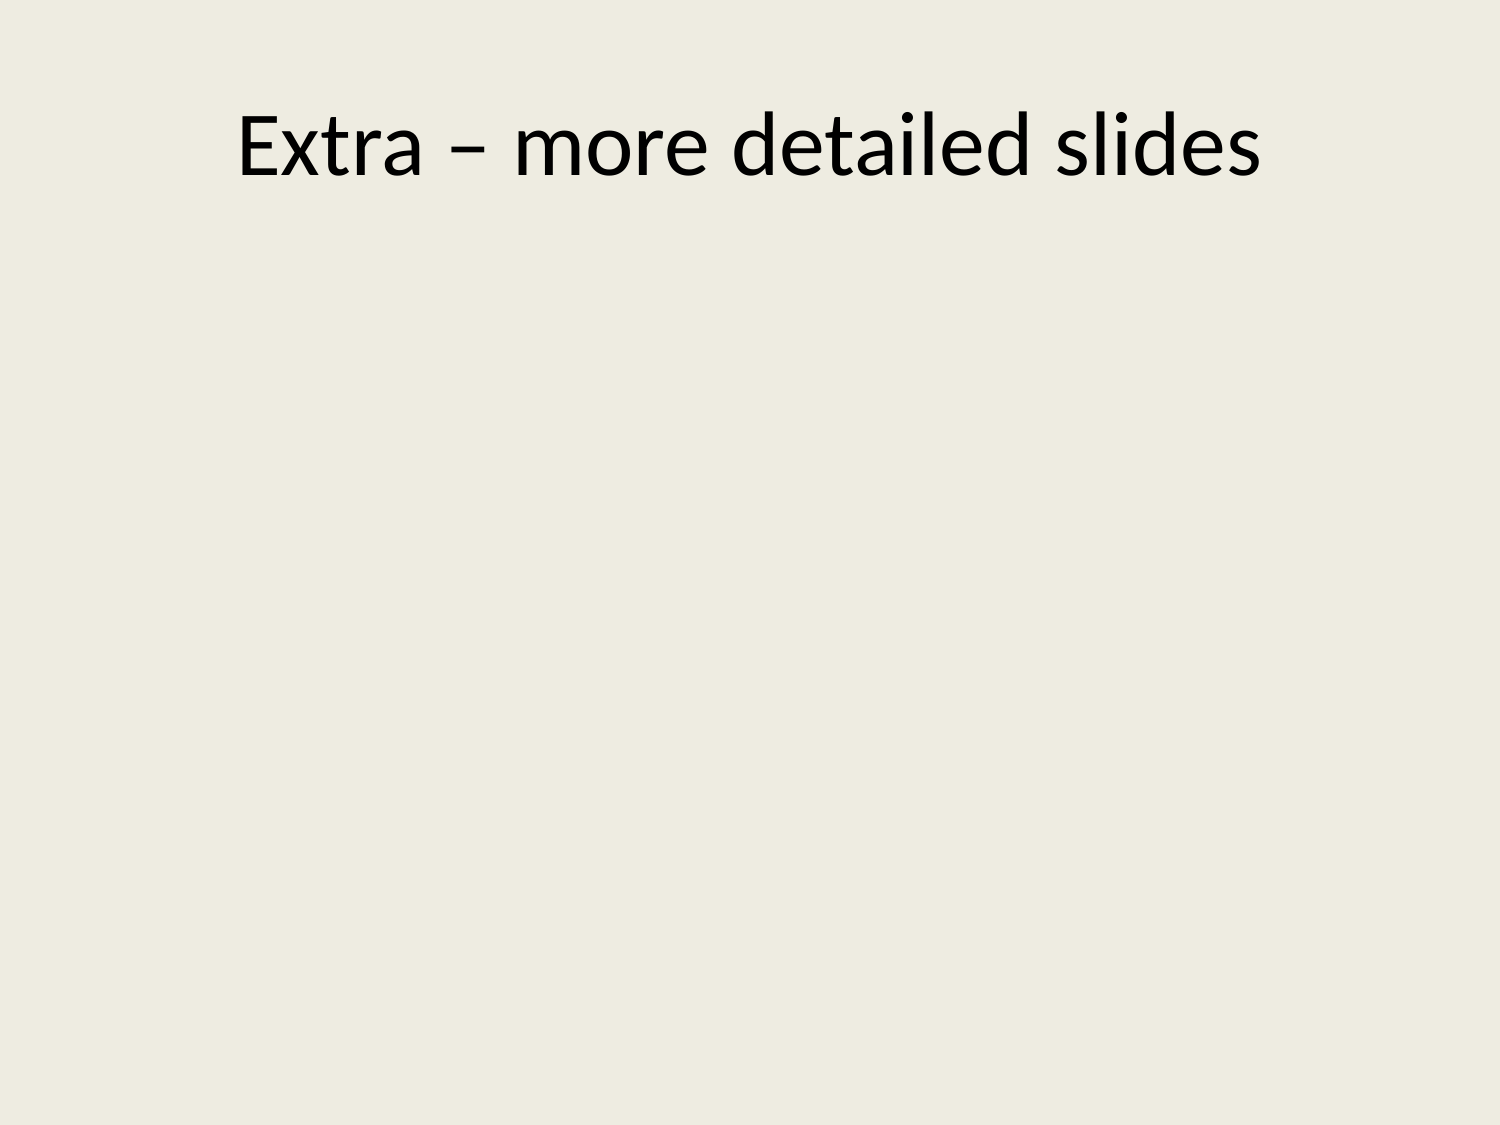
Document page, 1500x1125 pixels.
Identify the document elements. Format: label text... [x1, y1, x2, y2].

title Extra – more detailed slides [75, 45, 1425, 233]
